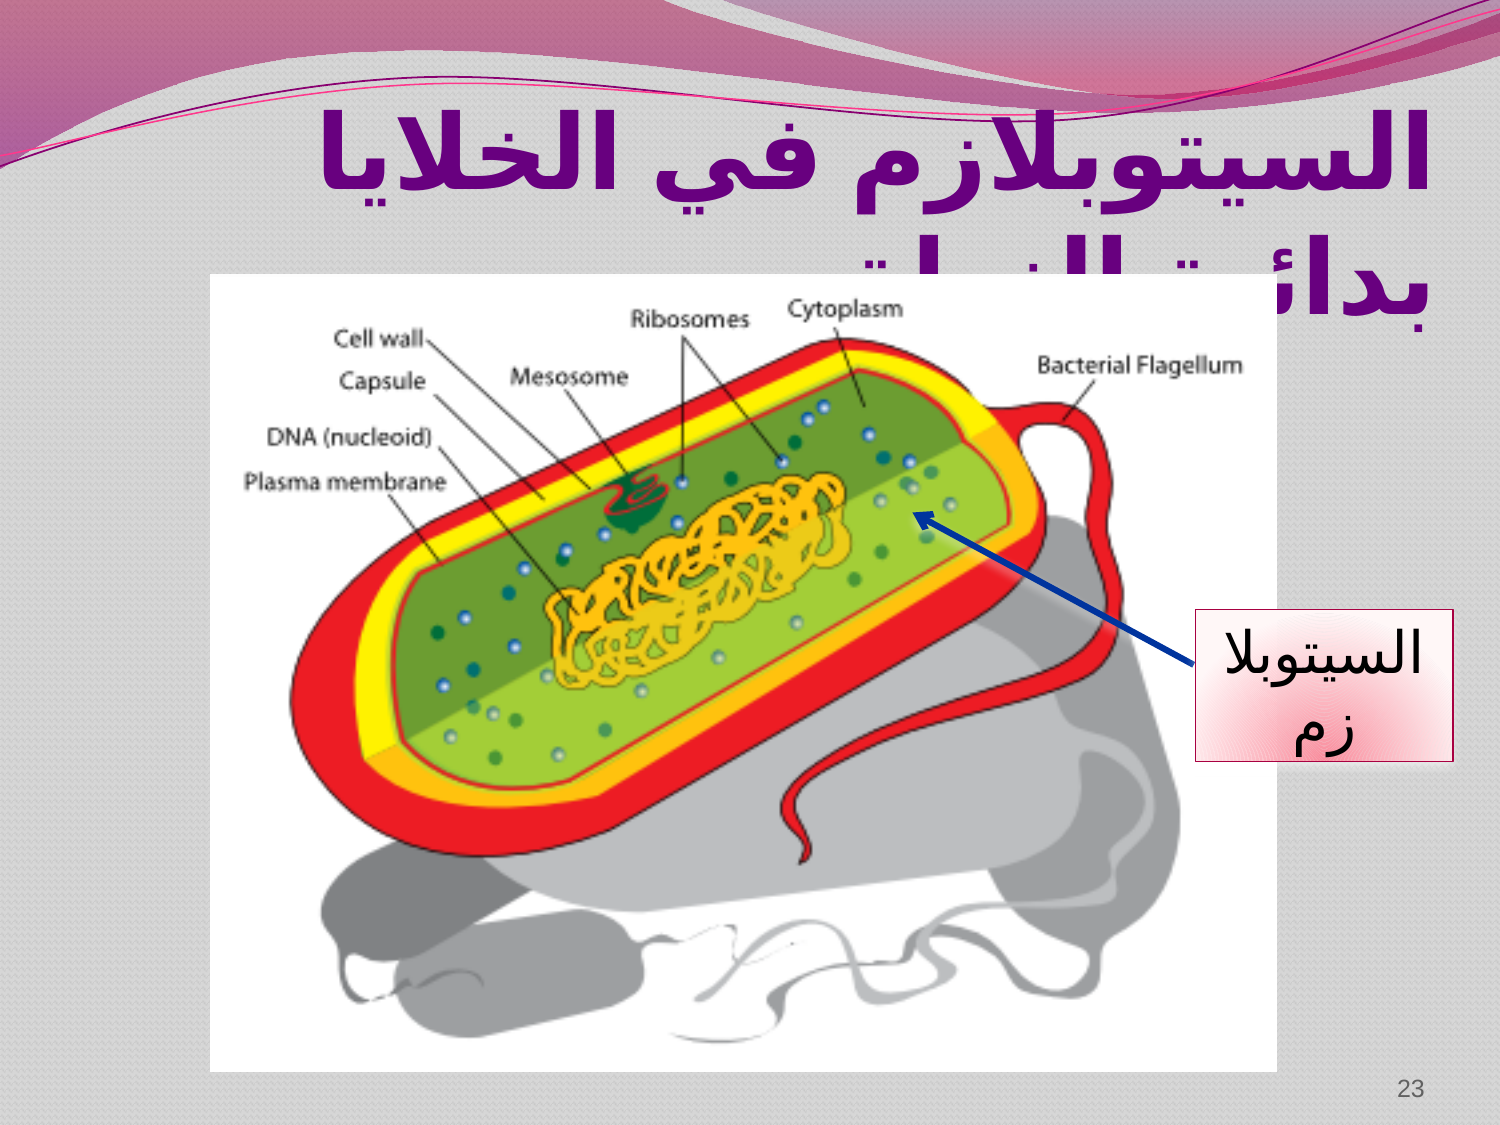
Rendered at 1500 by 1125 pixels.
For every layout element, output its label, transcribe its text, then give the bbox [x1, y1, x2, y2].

picture [210, 274, 1277, 1073]
title السيتوبلازم في الخلايا بدائية النواة [75, 112, 1438, 300]
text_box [912, 512, 1195, 665]
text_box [1277, 276, 1284, 300]
slide_number 23 [1299, 1042, 1425, 1103]
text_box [203, 276, 210, 300]
text_box السيتوبلازم [1284, 609, 1454, 762]
